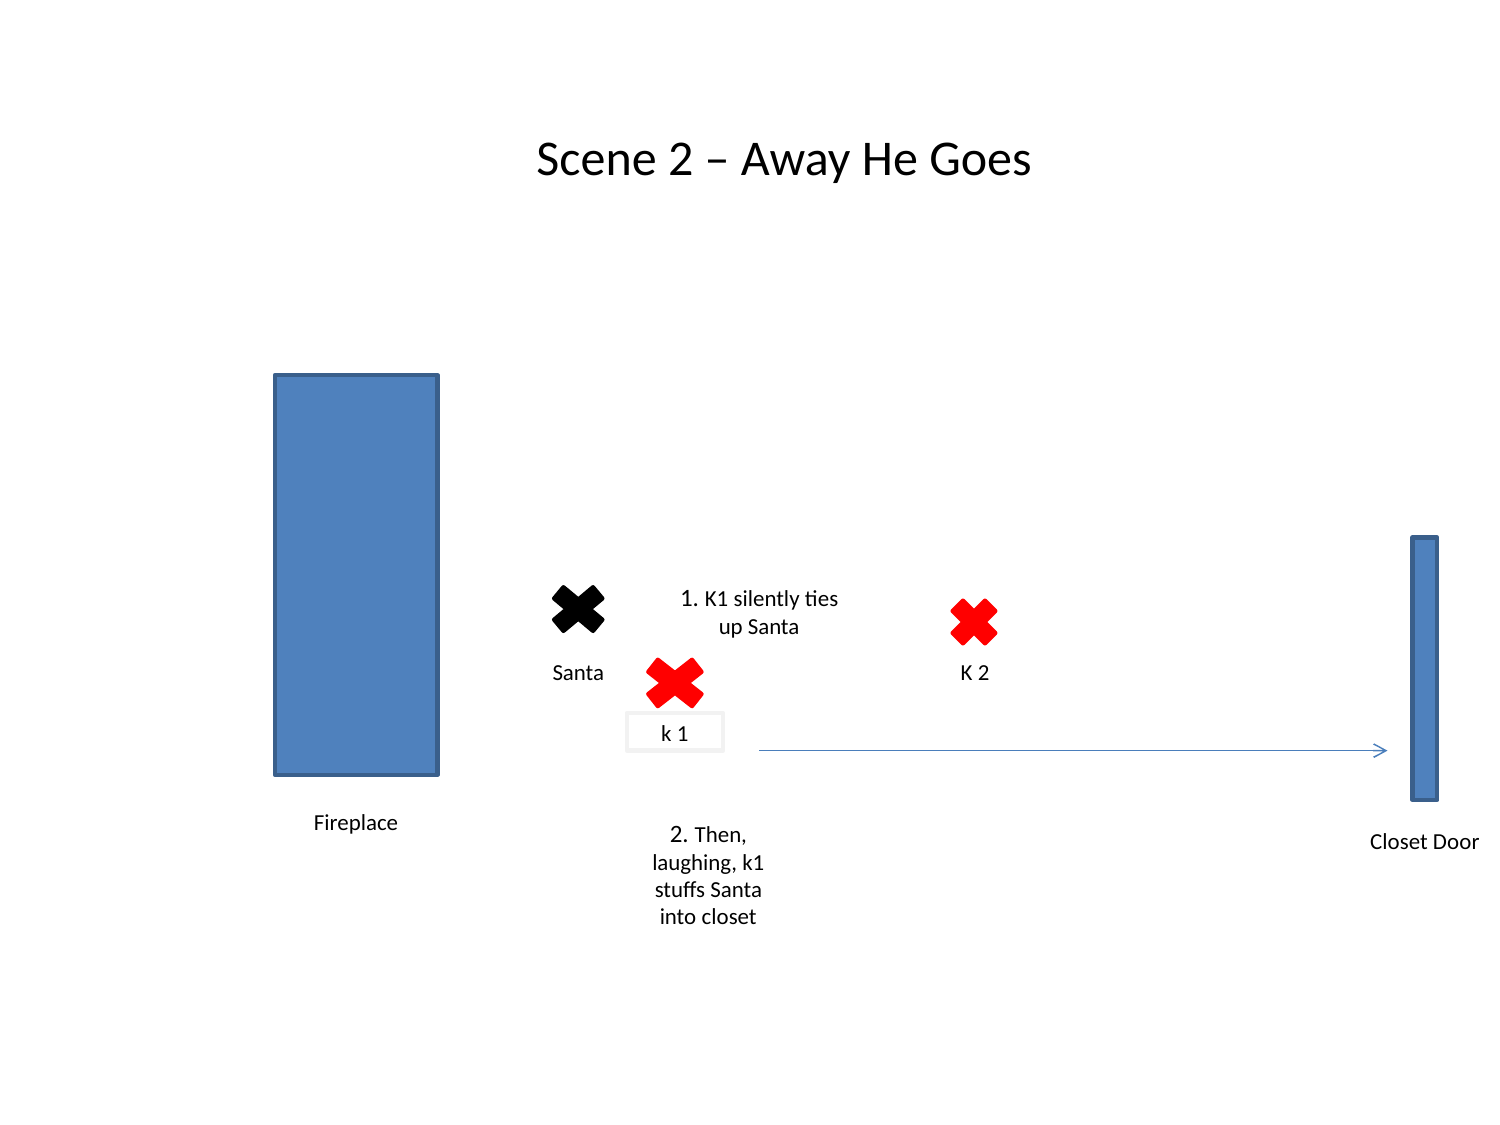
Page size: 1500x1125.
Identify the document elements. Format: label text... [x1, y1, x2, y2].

text_box k 1 [625, 711, 725, 753]
text_box Fireplace [259, 800, 453, 843]
text_box 2. Then, laughing, k1 stuffs Santa into closet [631, 819, 786, 927]
text_box Closet Door [1328, 819, 1500, 862]
text_box [1410, 535, 1439, 802]
text_box [273, 373, 440, 777]
text_box Scene 2 – Away He Goes [468, 117, 1100, 193]
text_box [646, 657, 704, 709]
text_box Santa [481, 650, 675, 693]
text_box [551, 585, 605, 634]
text_box 1. K1 silently ties up Santa [662, 573, 856, 646]
text_box [950, 598, 998, 646]
text_box K 2 [878, 650, 1072, 693]
